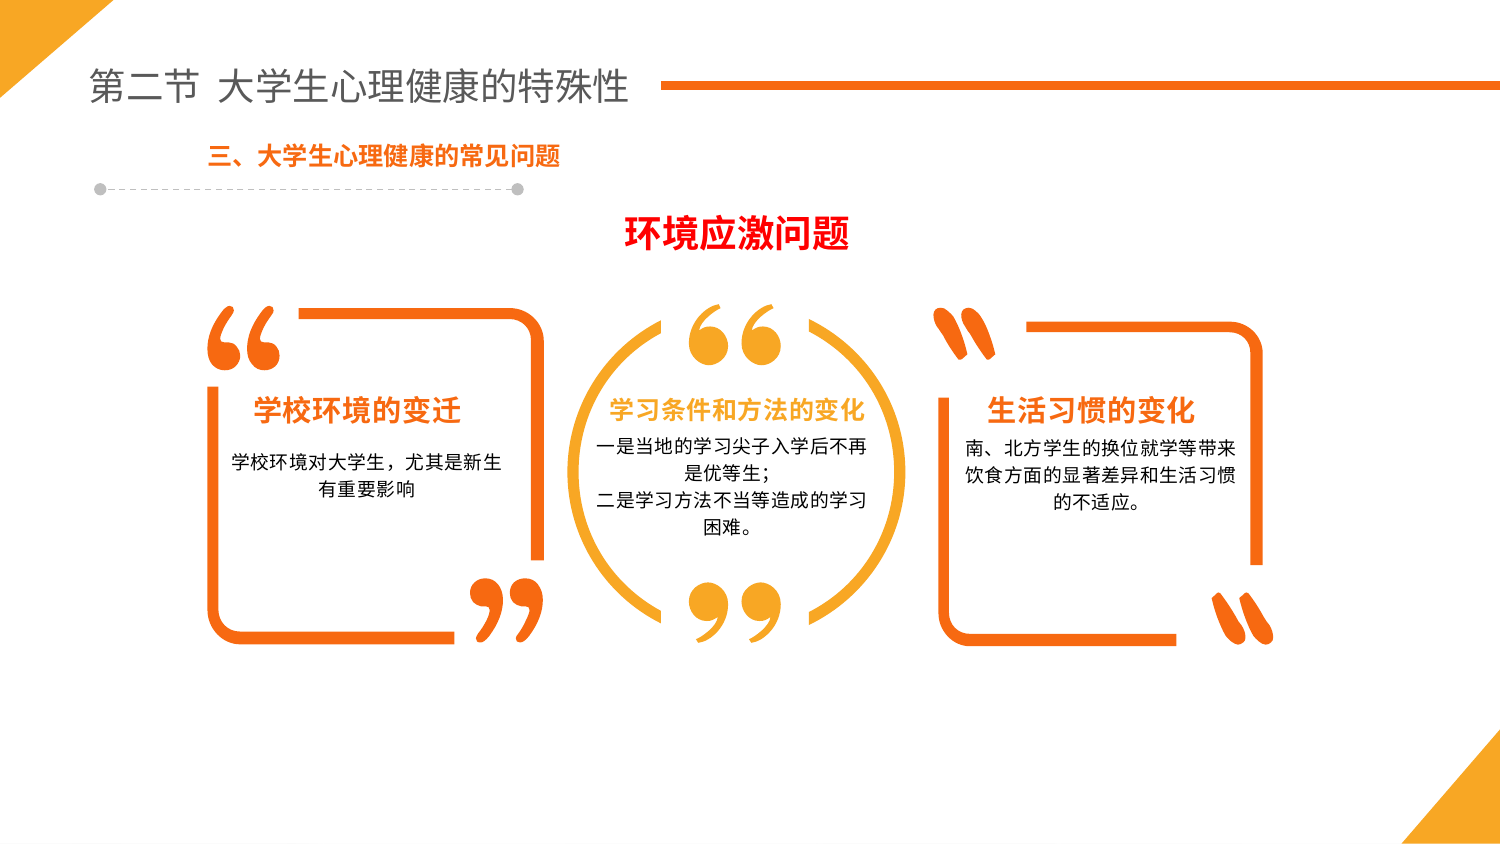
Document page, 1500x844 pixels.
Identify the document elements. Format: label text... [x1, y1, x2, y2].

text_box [567, 303, 906, 644]
text_box 环境应激问题 [609, 203, 873, 263]
text_box 第二节 大学生心理健康的特殊性 [88, 54, 774, 117]
text_box 三、大学生心理健康的常见问题 [183, 140, 420, 171]
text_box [933, 307, 1274, 647]
text_box [0, 0, 116, 100]
text_box [1399, 727, 1500, 844]
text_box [207, 305, 544, 645]
